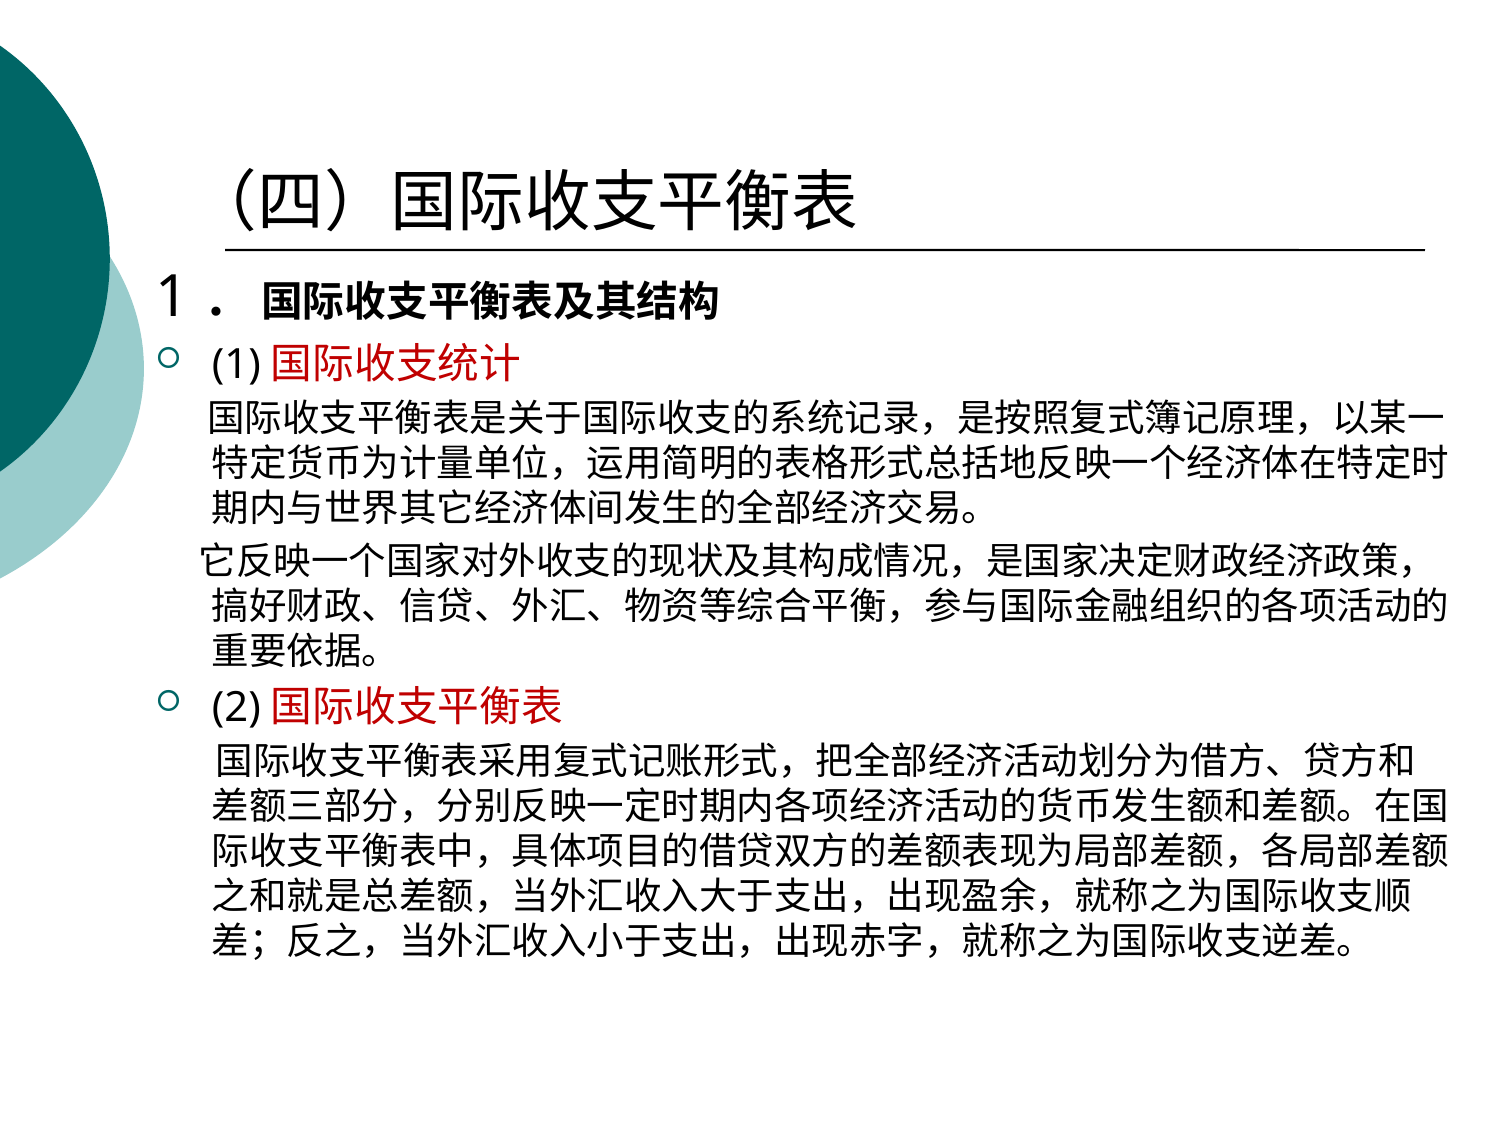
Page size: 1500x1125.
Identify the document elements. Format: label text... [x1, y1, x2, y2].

title （四）国际收支平衡表 [175, 58, 1376, 247]
list 1．国际收支平衡表及其结构 (1)国际收支统计 国际收支平衡表是关于国际收支的系统记录，是按照复式簿记原理，以某一特定货币为计量单位，运用简明的表格形式总括地反映一个经济体在特定时期内与世界其它经济体间发生的全部经济交易。 它反映一个国家对外收支的现状及其构成情况，是国家决定财政经济政策，搞好财政、信贷、外汇、物资等综合平衡，参与国际金融组织的各项活动的重要依据。 (2)国际收支平衡表 国际收支平衡表采用复式记账形式，把全部经济活动划分为借方、贷方和差额三部分，分别反映一定时期内各项经济活动的货币发生额和差额。在国际收支平衡表中，具体项目的借贷双方的差额表现为局部差额，各局部差额之和就是总差额，当外汇收入大于支出，出现盈余，就称之为国际收支顺差；反之，当外汇收入小于支出，出现赤字，就称之为国际收支逆差。 [140, 250, 1466, 1079]
